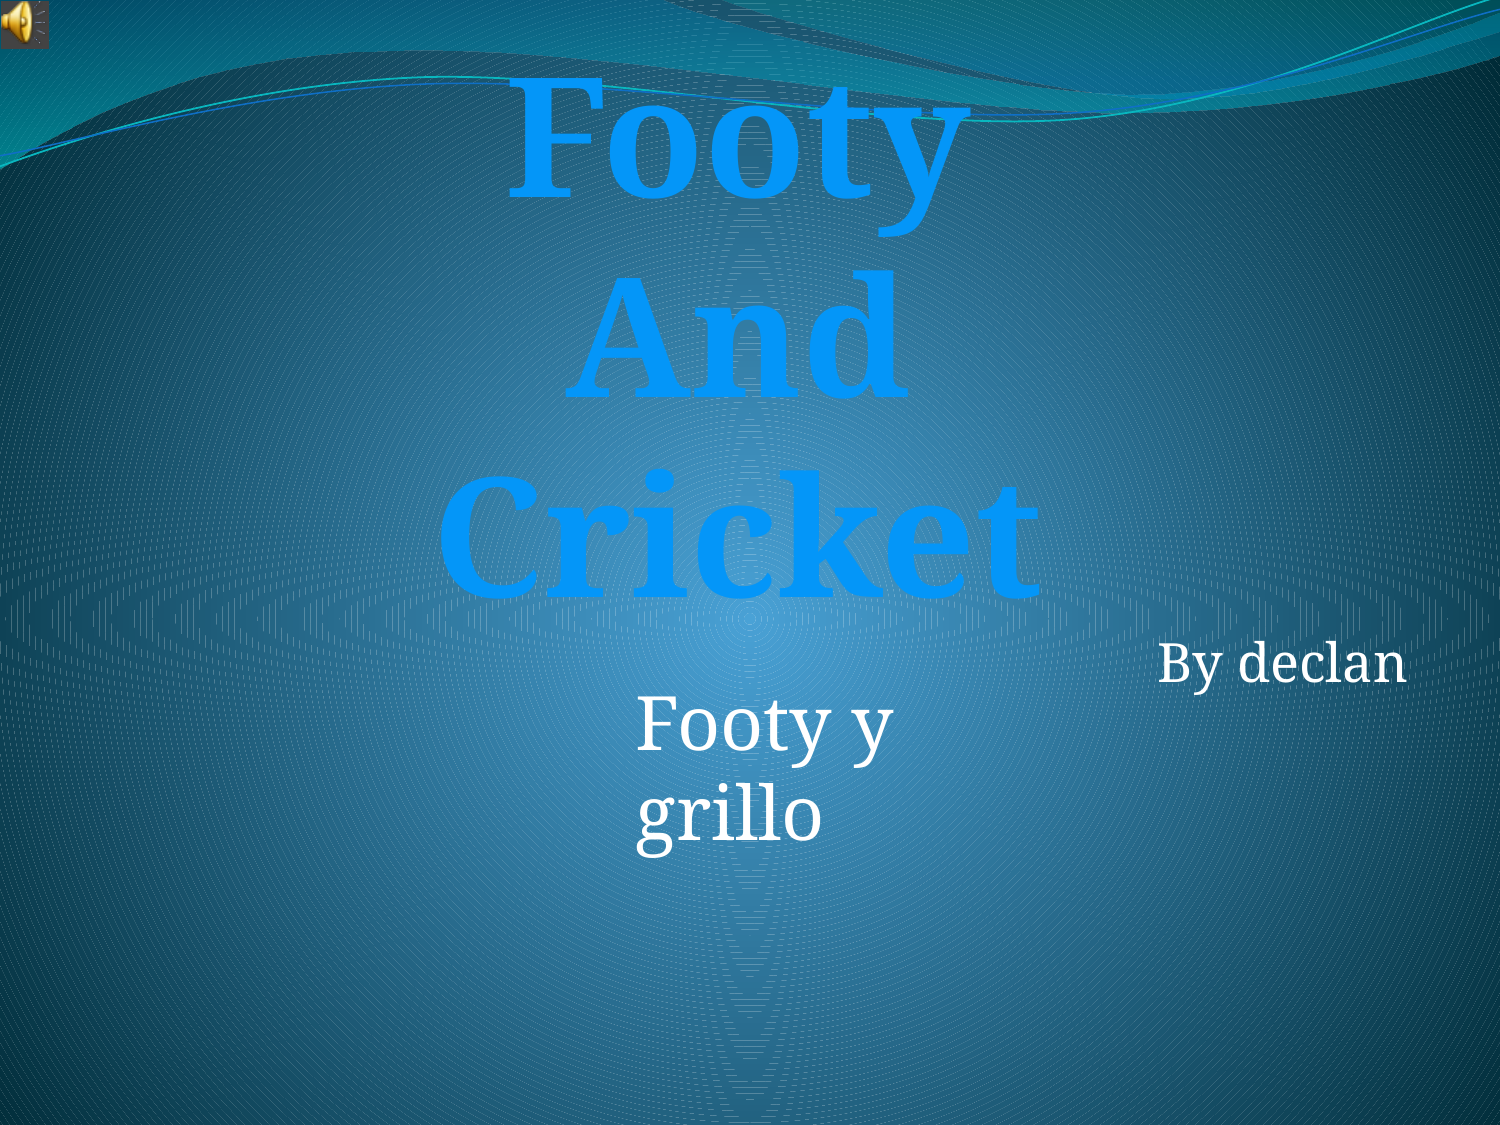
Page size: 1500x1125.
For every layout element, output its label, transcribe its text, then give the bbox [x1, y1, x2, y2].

text_box Footy And Cricket [398, 23, 1079, 839]
subtitle By declan [1079, 621, 1433, 809]
subtitle By declan [70, 621, 398, 809]
picture [2, 2, 48, 48]
text_box Footy y grillo [621, 667, 1020, 863]
